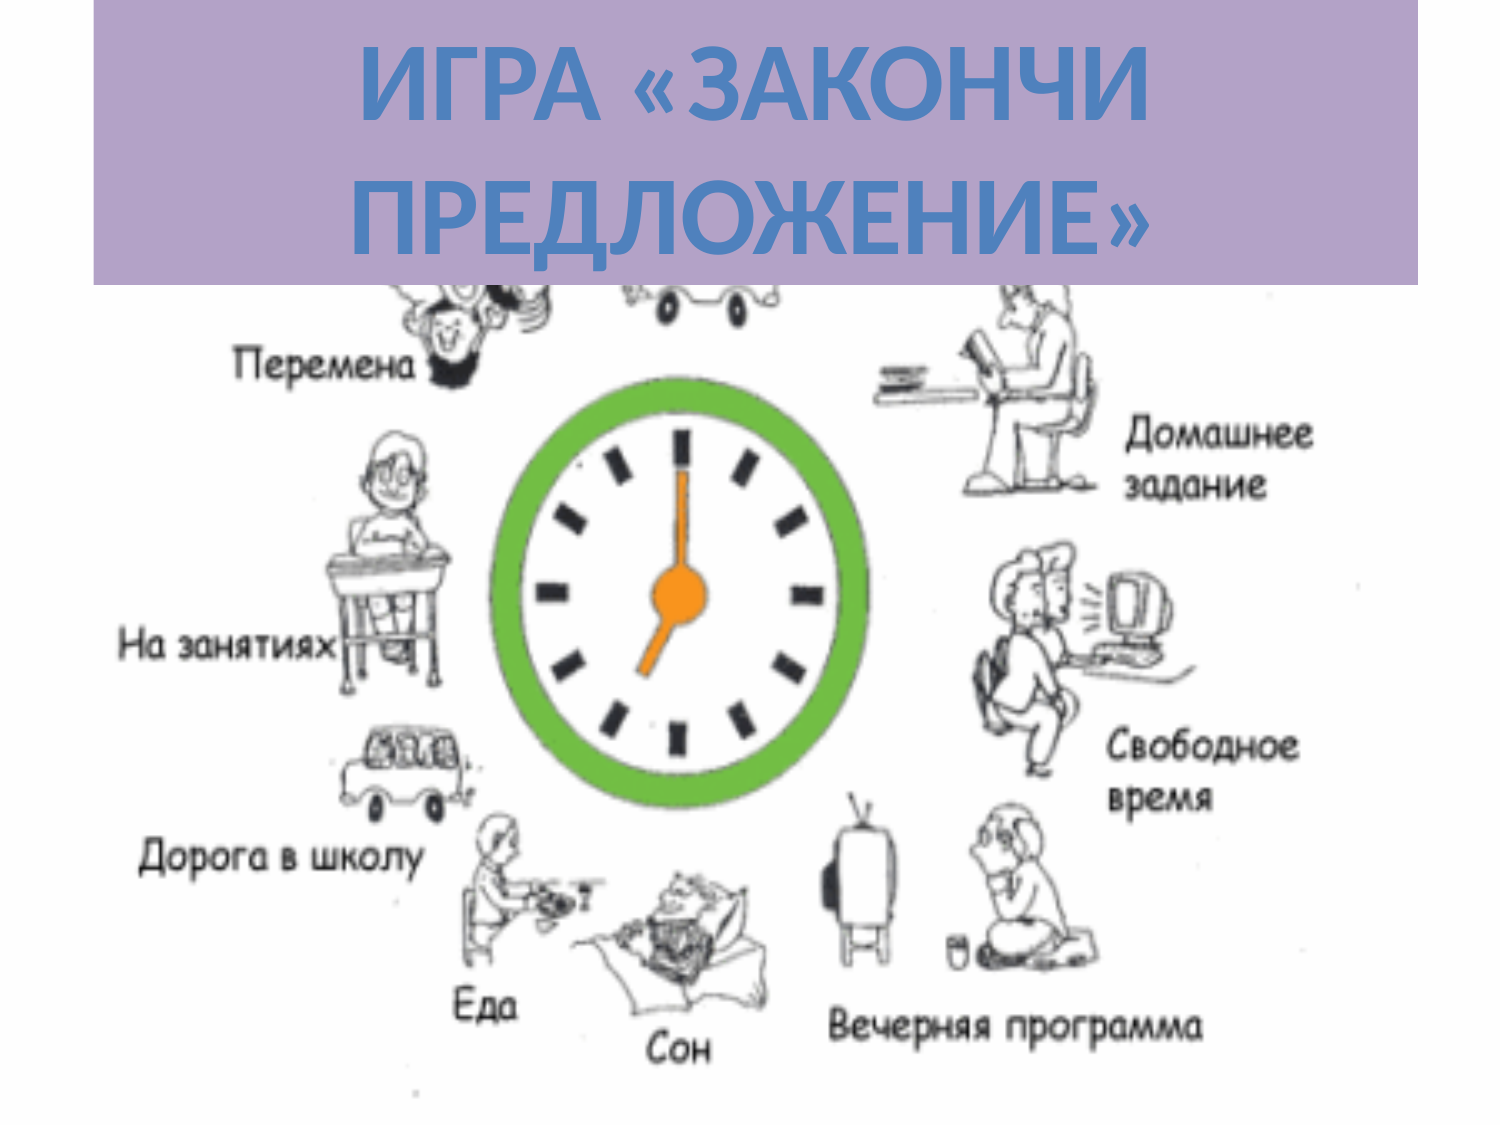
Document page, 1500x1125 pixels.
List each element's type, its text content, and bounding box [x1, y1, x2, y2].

text_box Игра «закончи предложение» [93, 0, 1418, 285]
picture [0, 0, 1500, 1125]
